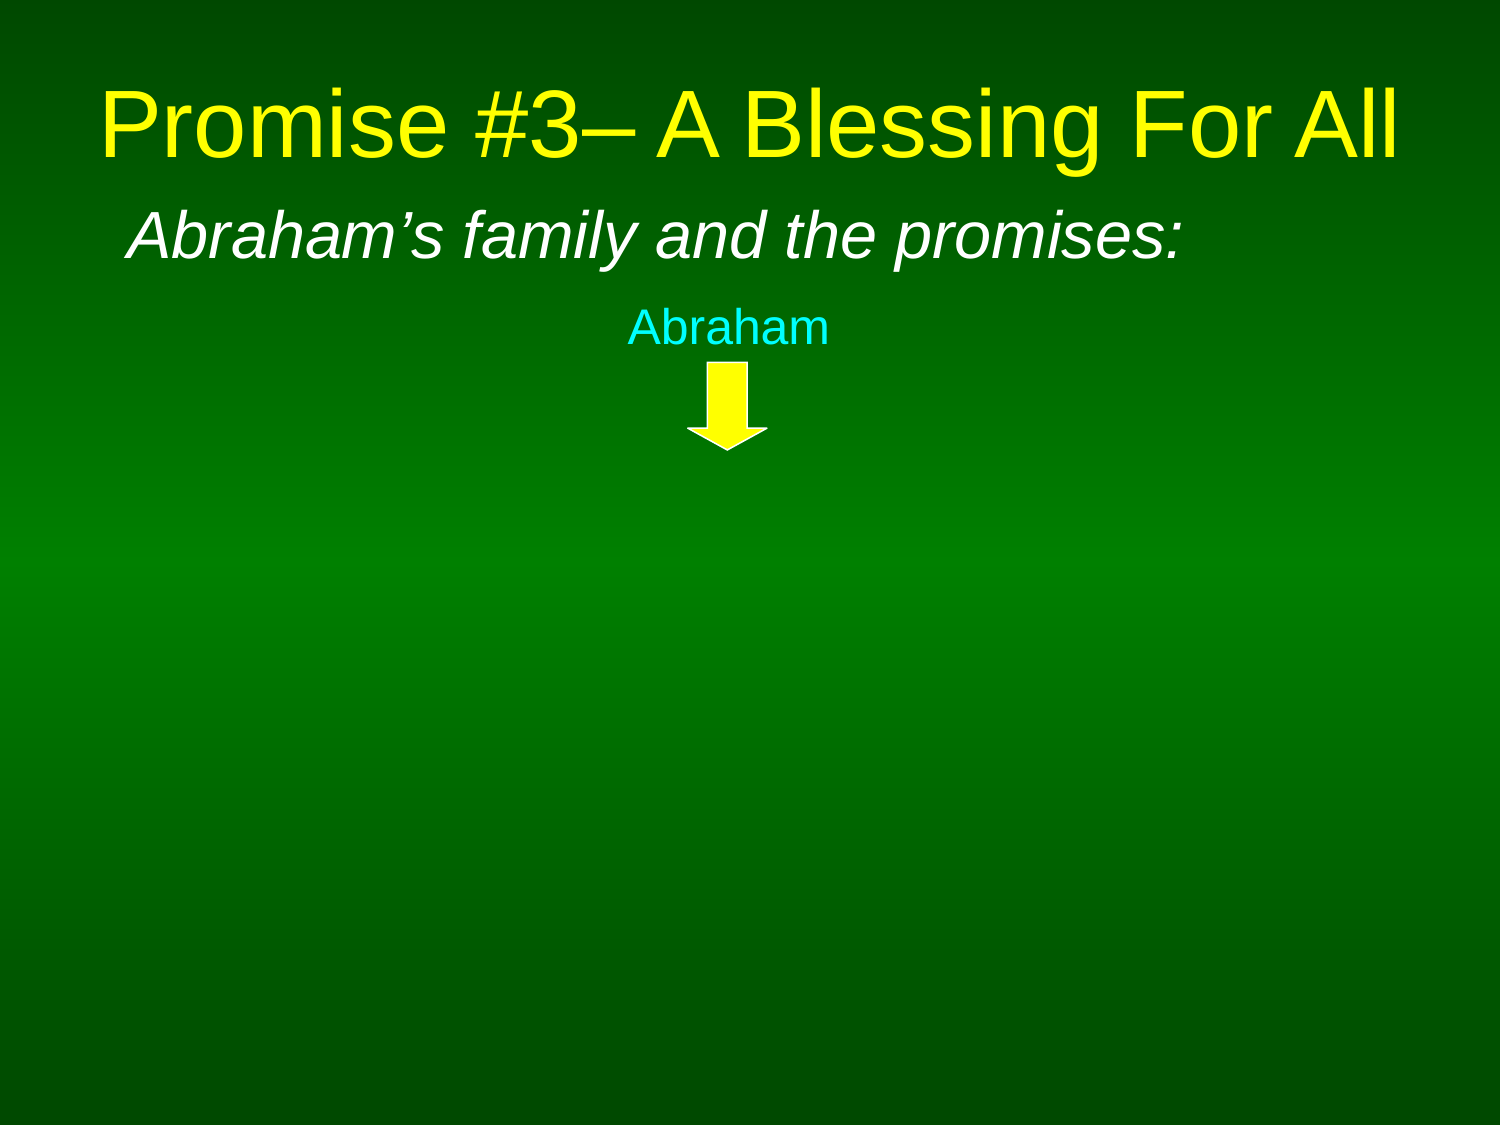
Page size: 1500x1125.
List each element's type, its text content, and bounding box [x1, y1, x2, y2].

title Promise #3– A Blessing For All [37, 24, 1463, 213]
text_box Abraham [612, 287, 846, 363]
list Abraham’s family and the promises: [112, 200, 1388, 288]
text_box [687, 362, 768, 450]
